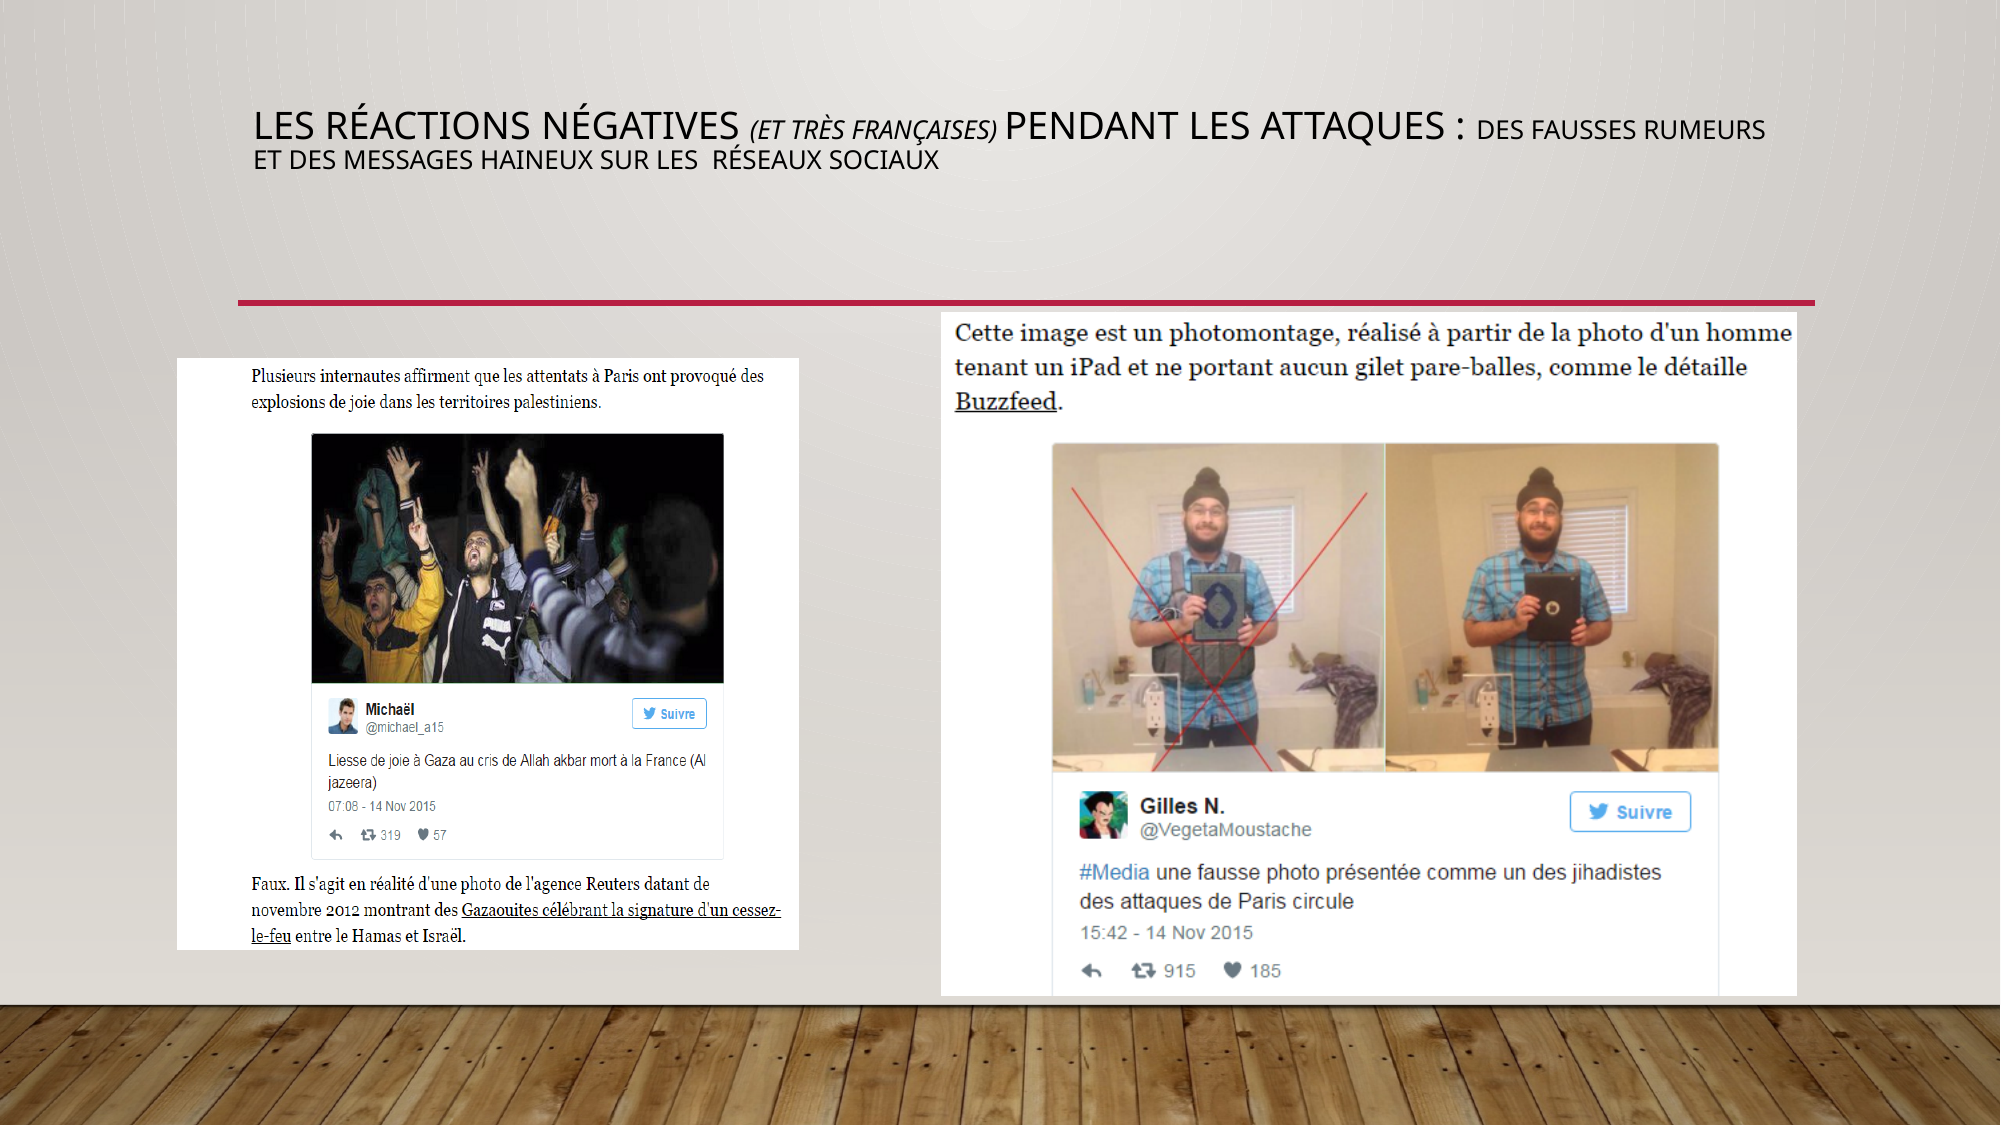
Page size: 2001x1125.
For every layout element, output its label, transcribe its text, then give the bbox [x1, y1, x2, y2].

title Les réactions négatives (et très françaises) pendant les attaques : des fausses rumeurs et des messages haineux sur les réseaux sociaux [238, 57, 1814, 272]
picture [176, 357, 799, 951]
picture [941, 312, 1797, 996]
picture [0, 1005, 2000, 1125]
